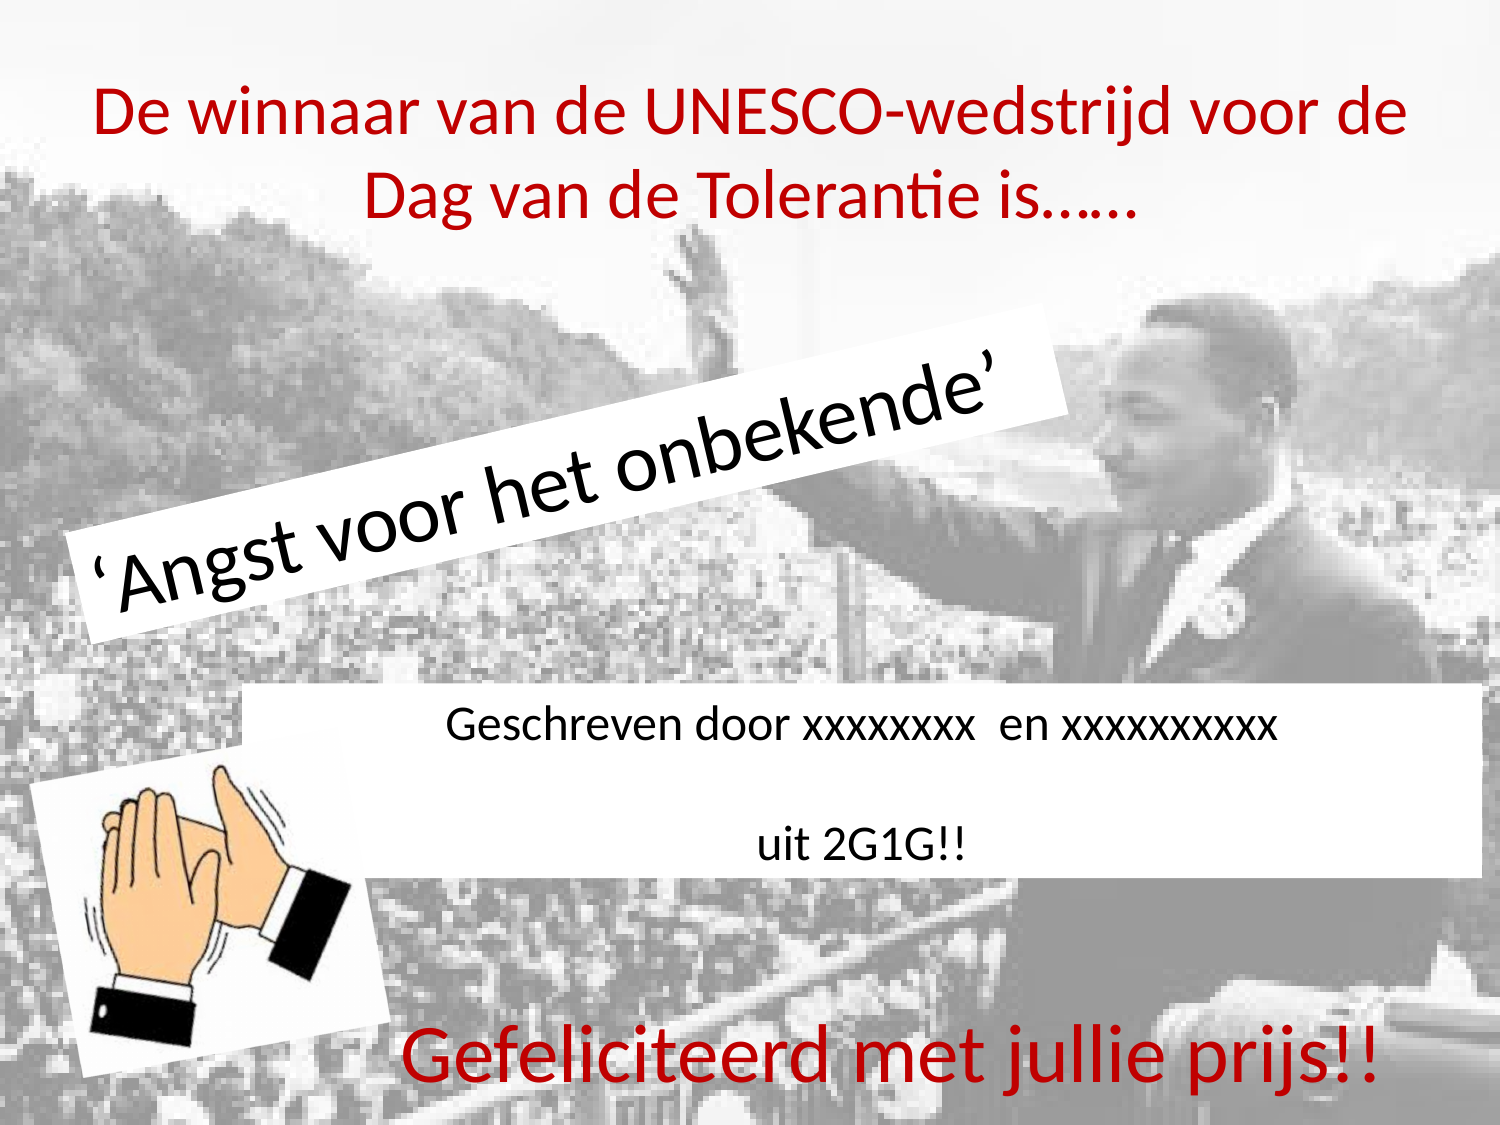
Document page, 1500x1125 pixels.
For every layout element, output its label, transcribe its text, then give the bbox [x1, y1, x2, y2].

text_box ‘Angst voor het onbekende’ [64, 302, 1069, 645]
text_box Gefeliciteerd met jullie prijs!! [386, 992, 1479, 1107]
text_box Geschreven door xxxxxxxx en xxxxxxxxxx uit 2G1G!! [242, 683, 1483, 879]
picture [31, 729, 386, 1077]
title De winnaar van de UNESCO-wedstrijd voor de Dag van de Tolerantie is…… [76, 54, 1427, 243]
